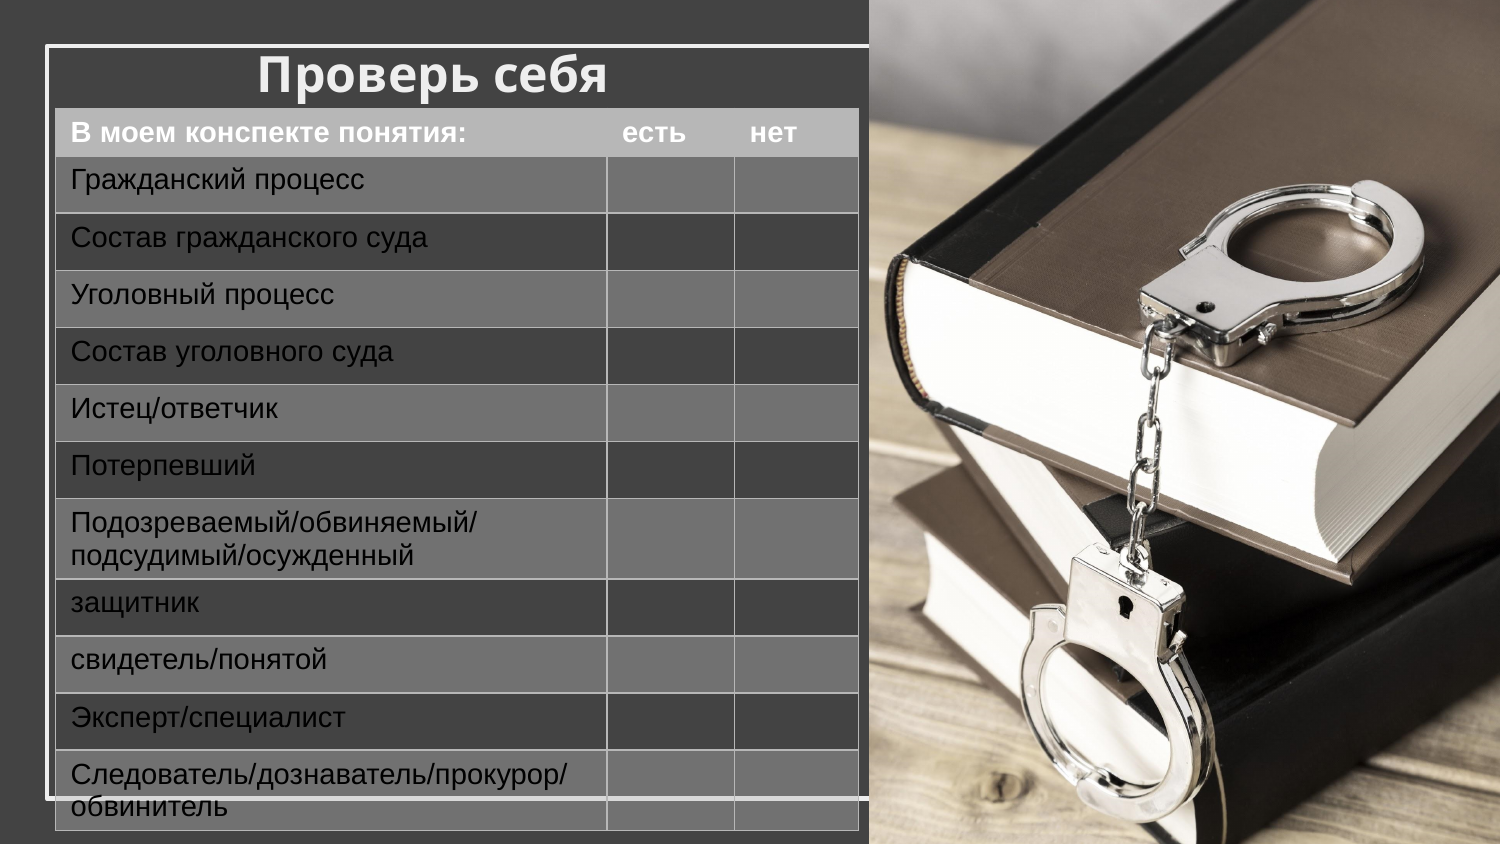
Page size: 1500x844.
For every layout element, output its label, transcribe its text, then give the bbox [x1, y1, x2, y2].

table_header есть [608, 109, 734, 155]
table_cell [735, 751, 858, 830]
table_cell Гражданский процесс [56, 157, 606, 212]
table_cell [735, 328, 858, 384]
table_cell [735, 580, 858, 635]
table_cell [608, 328, 734, 384]
table_cell [735, 499, 858, 578]
table_cell Потерпевший [56, 442, 606, 498]
table_cell [608, 637, 734, 692]
table_cell [735, 385, 858, 441]
table_cell [735, 271, 858, 327]
table_cell [735, 442, 858, 498]
table_cell [608, 157, 734, 212]
table_cell [608, 751, 734, 830]
table_cell [608, 694, 734, 749]
table_cell [608, 385, 734, 441]
table_cell [608, 271, 734, 327]
table_cell [735, 157, 858, 212]
table_cell Следователь/дознаватель/прокурор/ обвинитель [56, 751, 606, 830]
picture [869, 0, 1500, 844]
table_cell Состав гражданского суда [56, 214, 606, 270]
table_cell свидетель/понятой [56, 637, 606, 692]
table_cell защитник [56, 580, 606, 635]
table_cell [735, 694, 858, 749]
table_header нет [735, 109, 858, 155]
table_cell [608, 499, 734, 578]
table_cell Эксперт/специалист [56, 694, 606, 749]
table_cell Истец/ответчик [56, 385, 606, 441]
table_cell Подозреваемый/обвиняемый/подсудимый/осужденный [56, 499, 606, 578]
table_cell [608, 214, 734, 270]
table_cell Уголовный процесс [56, 271, 606, 327]
table_cell [608, 580, 734, 635]
table_header В моем конспекте понятия: [56, 109, 606, 155]
table_cell [735, 214, 858, 270]
table_cell [608, 442, 734, 498]
list Проверь себя [55, 27, 811, 89]
table_cell Состав уголовного суда [56, 328, 606, 384]
table_cell [735, 637, 858, 692]
